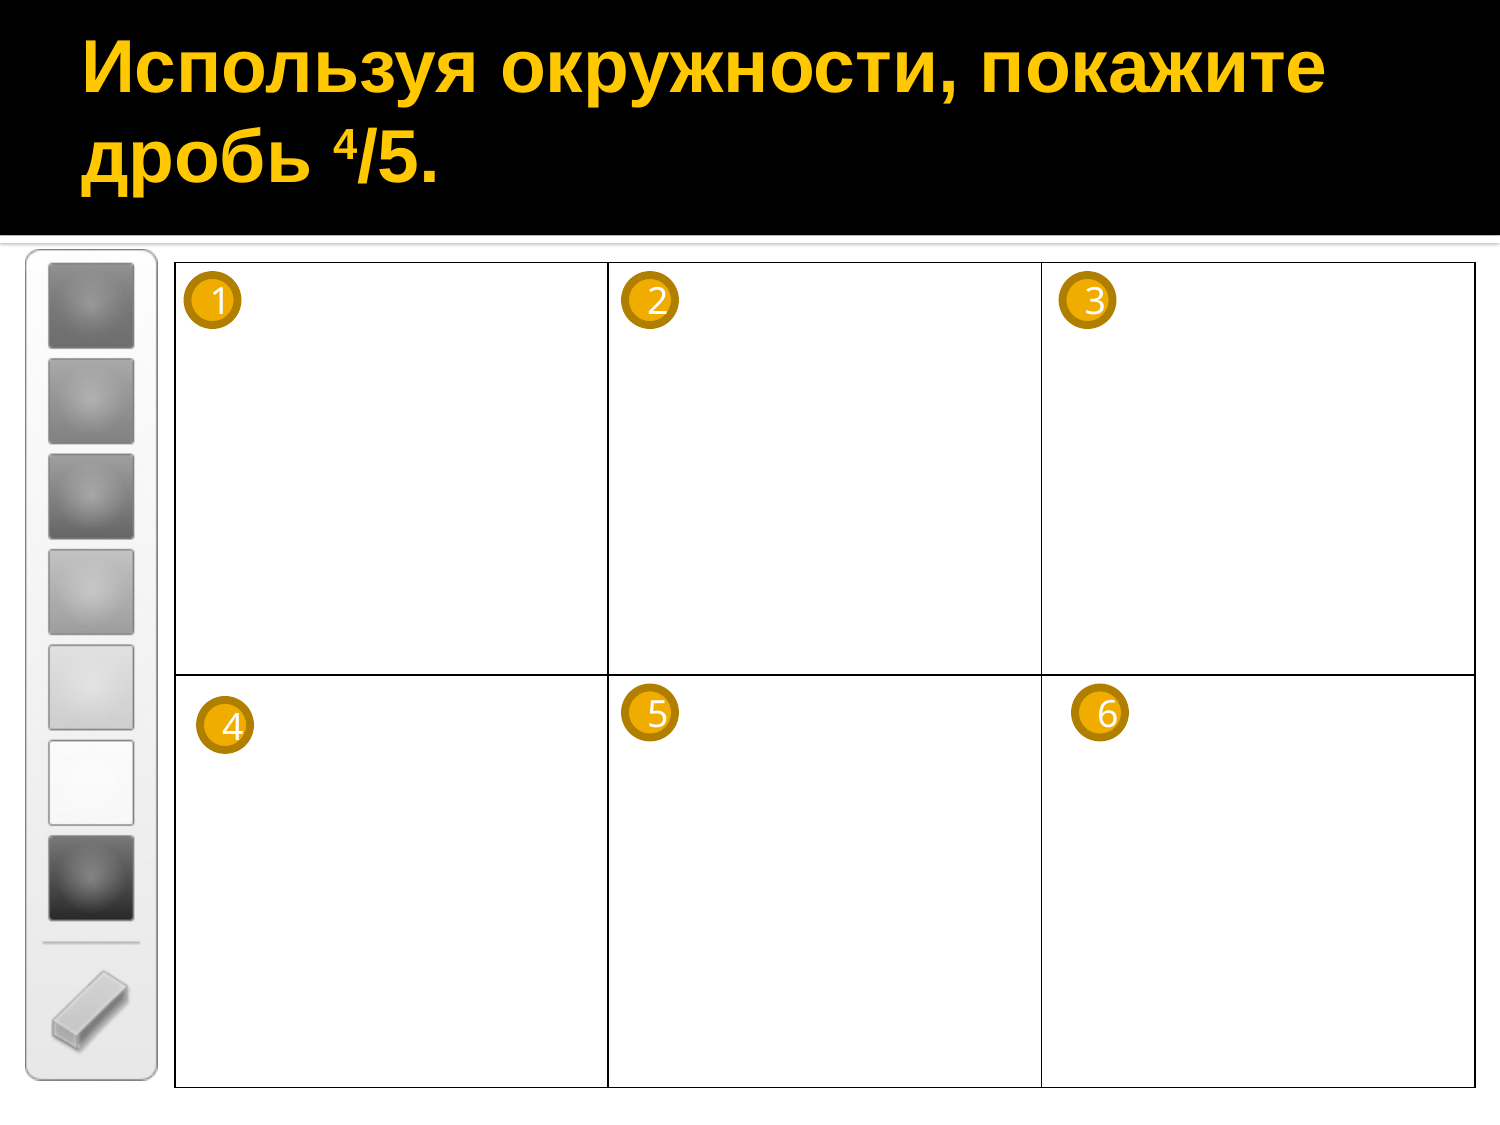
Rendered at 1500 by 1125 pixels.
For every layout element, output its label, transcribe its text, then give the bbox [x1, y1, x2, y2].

table_cell [1042, 676, 1474, 1087]
text_box 5 [621, 683, 679, 742]
table_header [609, 263, 1041, 674]
table_cell [609, 676, 1041, 1087]
text_box 3 [1058, 271, 1117, 329]
text_box 6 [1071, 683, 1129, 742]
text_box Используя окружности, покажите дробь 4/5. [0, 19, 1425, 188]
picture [25, 249, 158, 1081]
text_box 1 [183, 271, 242, 329]
text_box 4 [196, 696, 254, 754]
text_box 2 [621, 271, 679, 329]
table_cell [176, 676, 607, 1087]
table_header [176, 263, 607, 674]
table_header [1042, 263, 1474, 674]
